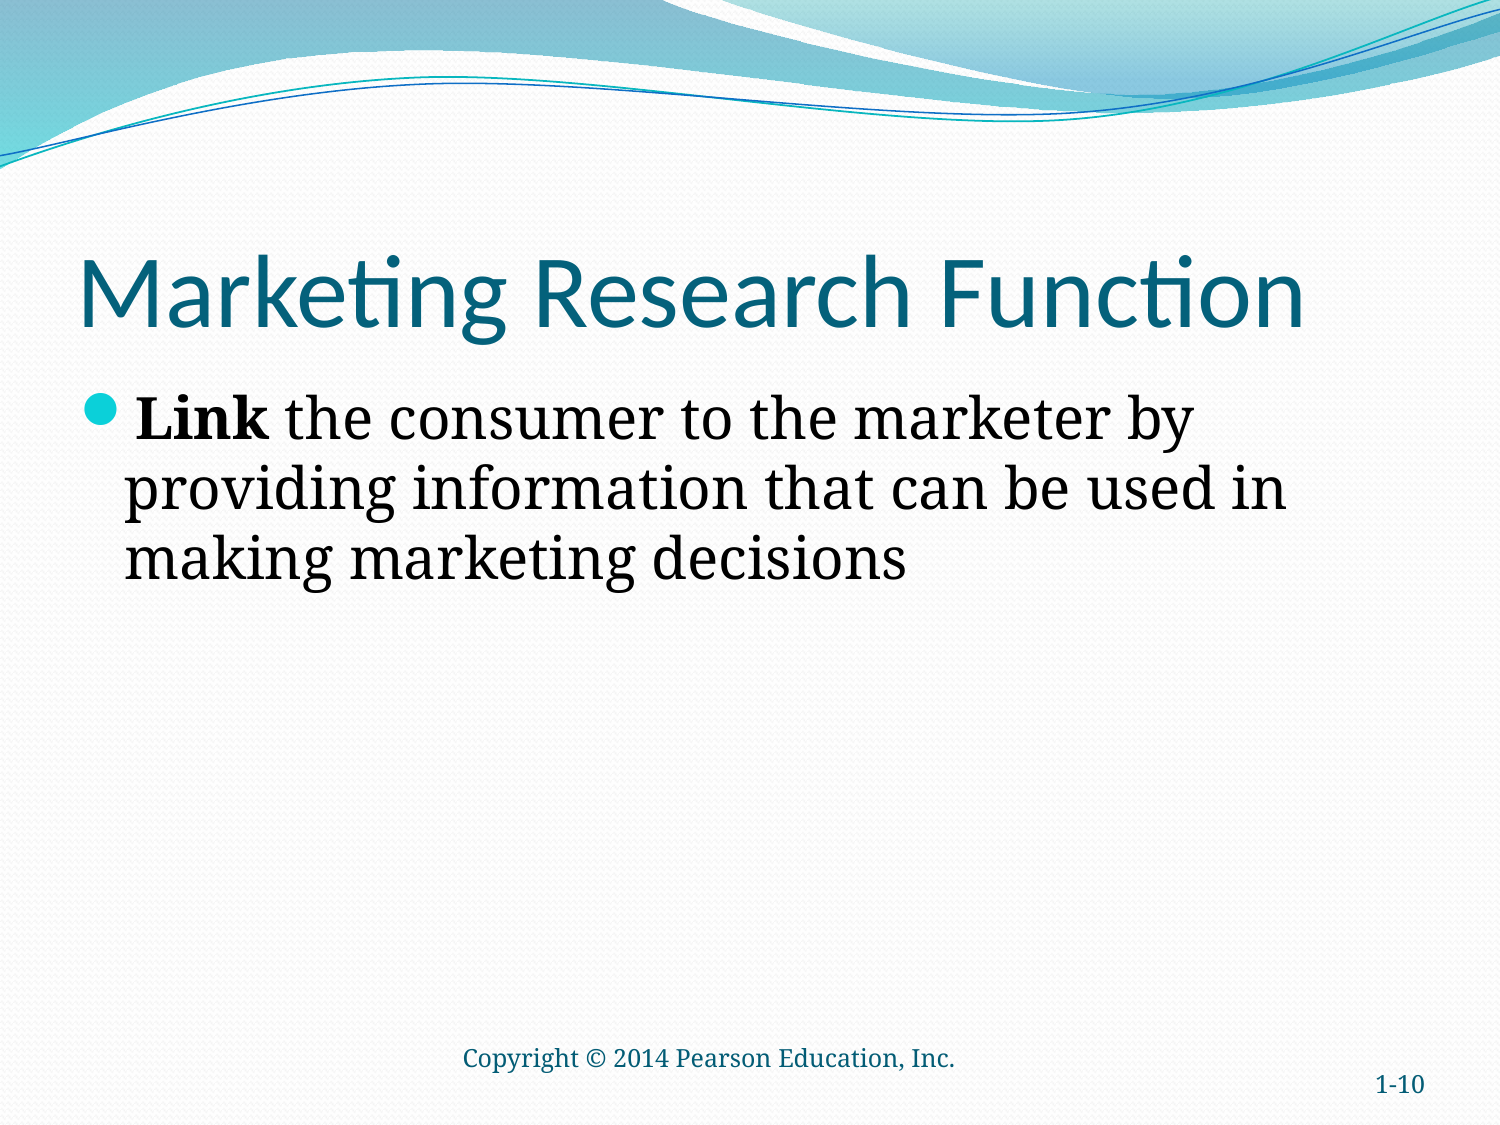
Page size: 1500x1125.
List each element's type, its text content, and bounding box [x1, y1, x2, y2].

list Link the consumer to the marketer by providing information that can be used in making marketing decisions [64, 373, 1416, 1094]
title Marketing Research Function [76, 160, 1428, 349]
slide_number 1-10 [1299, 1042, 1425, 1103]
footer Copyright © 2014 Pearson Education, Inc. [437, 1042, 988, 1103]
